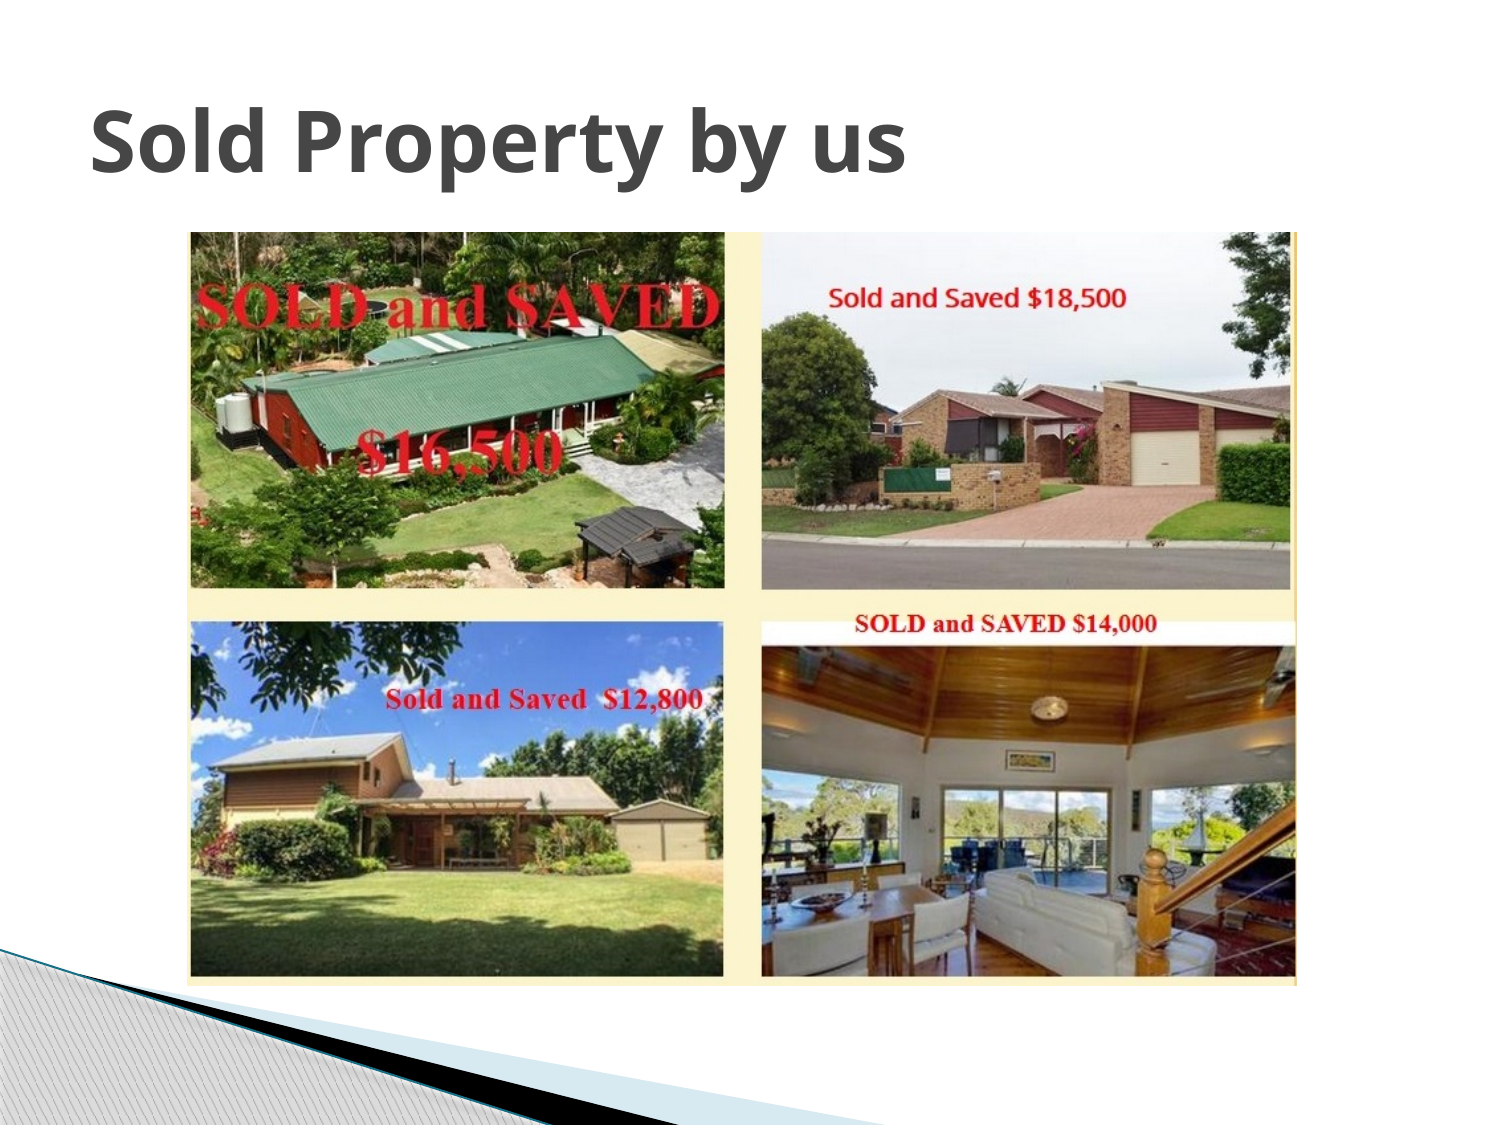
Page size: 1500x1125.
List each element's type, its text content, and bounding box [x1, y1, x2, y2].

title Sold Property by us [75, 45, 1425, 233]
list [187, 231, 1297, 986]
